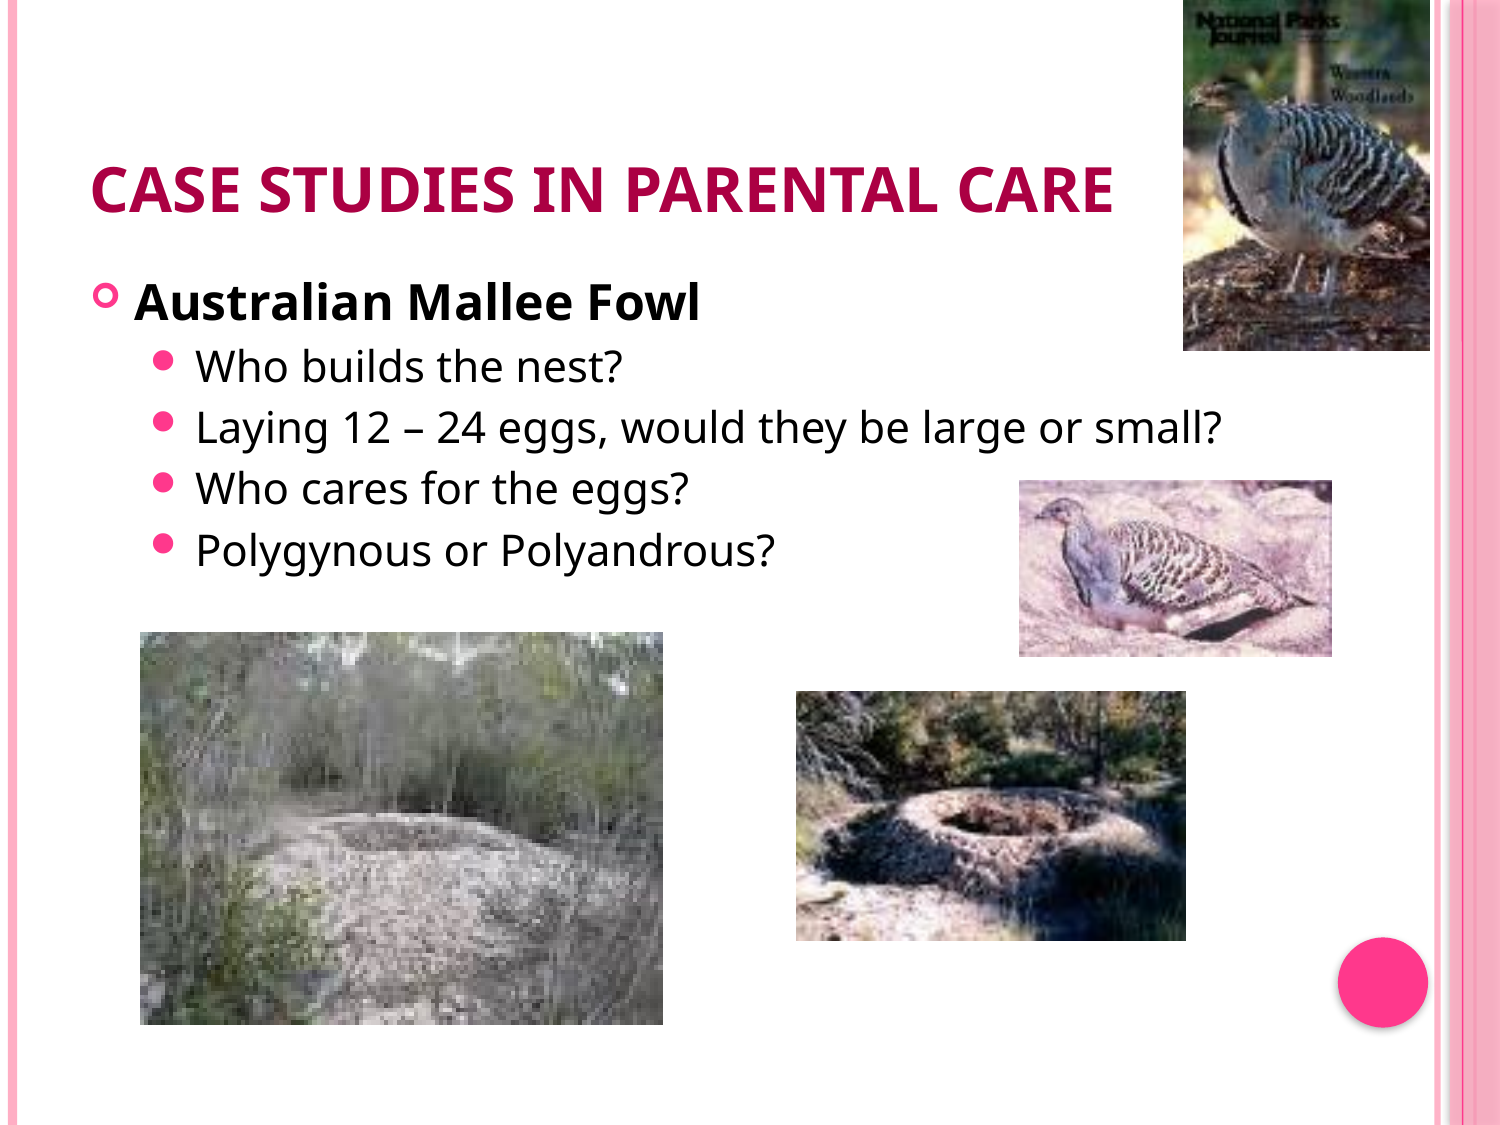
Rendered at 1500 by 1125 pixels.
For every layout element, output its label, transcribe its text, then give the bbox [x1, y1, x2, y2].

picture [1183, 0, 1430, 351]
picture [140, 632, 663, 1025]
list Australian Mallee Fowl Who builds the nest? Laying 12 – 24 eggs, would they be large or small? Who cares for the eggs? Polygynous or Polyandrous? [74, 262, 1301, 1063]
picture [1019, 480, 1332, 657]
picture [796, 691, 1186, 941]
title Case studies in Parental Care [75, 45, 1176, 233]
